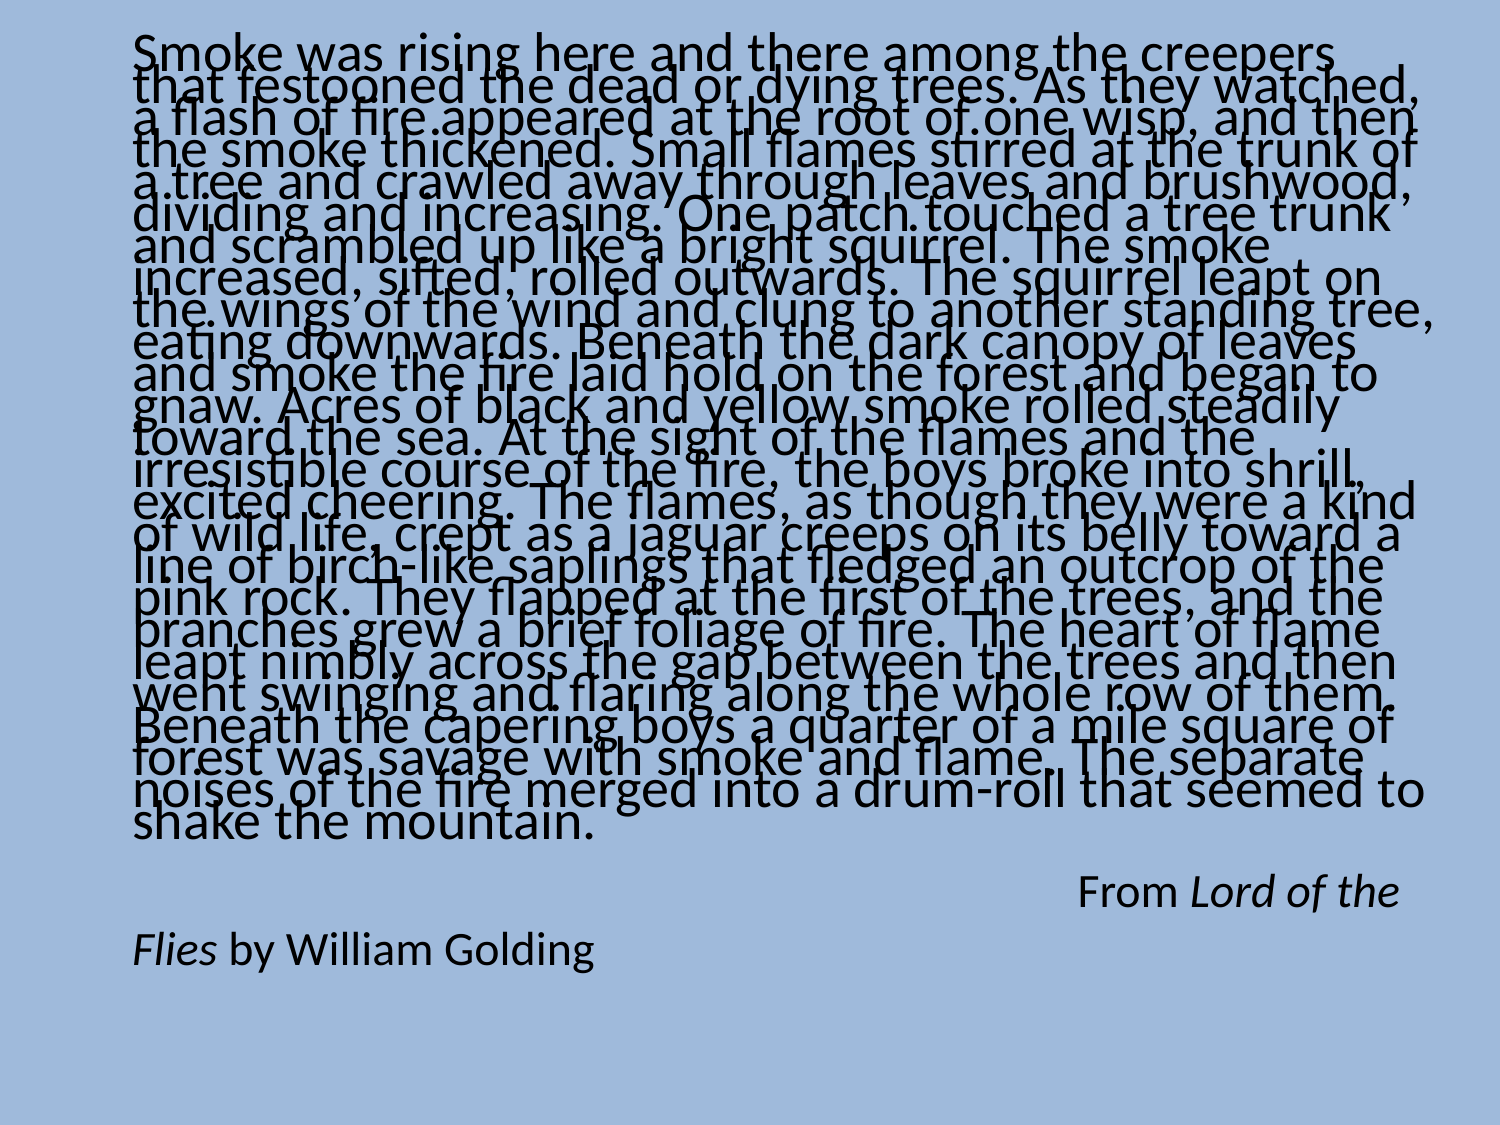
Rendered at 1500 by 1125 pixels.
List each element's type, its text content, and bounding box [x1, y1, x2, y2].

list Smoke was rising here and there among the creepers that festooned the dead or dying trees. As they watched, a flash of fire appeared at the root of one wisp, and then the smoke thickened. Small flames stirred at the trunk of a tree and crawled away through leaves and brushwood, dividing and increasing. One patch touched a tree trunk and scrambled up like a bright squirrel. The smoke increased, sifted, rolled outwards. The squirrel leapt on the wings of the wind and clung to another standing tree, eating downwards. Beneath the dark canopy of leaves and smoke the fire laid hold on the forest and began to gnaw. Acres of black and yellow smoke rolled steadily toward the sea. At the sight of the flames and the irresistible course of the fire, the boys broke into shrill, excited cheering. The flames, as though they were a kind of wild life, crept as a jaguar creeps on its belly toward a line of birch-like saplings that fledged an outcrop of the pink rock. They flapped at the first of the trees, and the branches grew a brief foliage of fire. The heart of flame leapt nimbly across the gap between the trees and then went swinging and flaring along the whole row of them. Beneath the capering boys a quarter of a mile square of forest was savage with smoke and flame. The separate noises of the fire merged into a drum-roll that seemed to shake the mountain. From Lord of the Flies by William Golding [41, 42, 1459, 1125]
